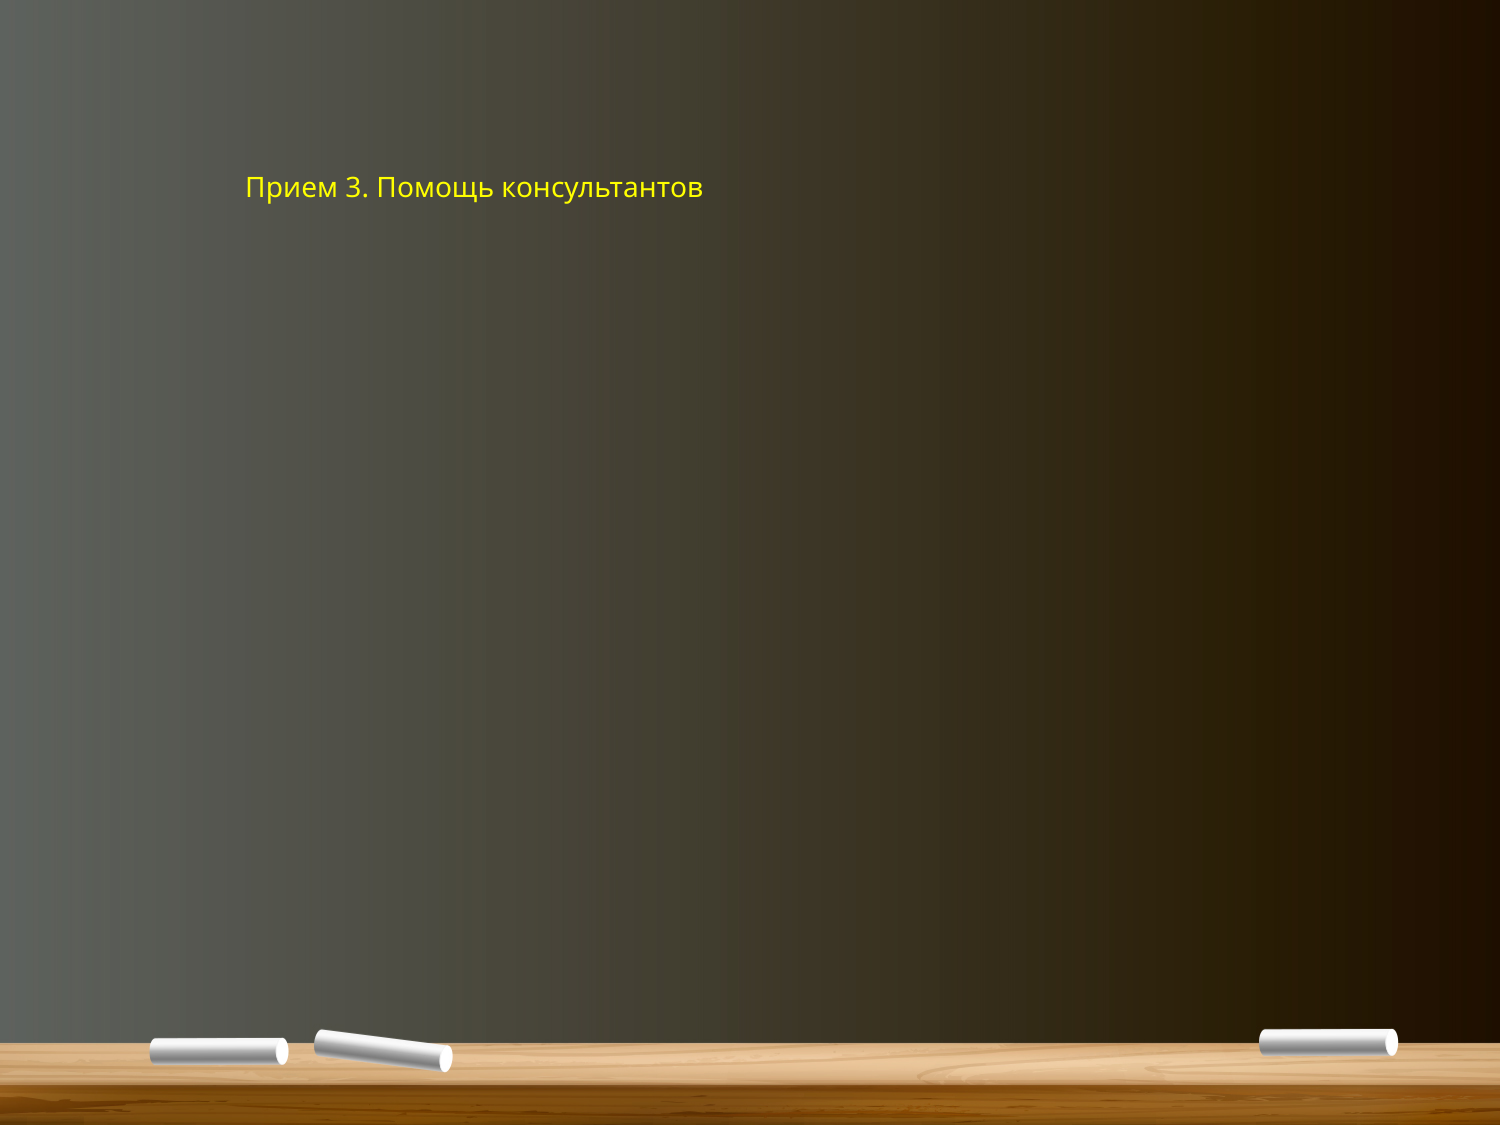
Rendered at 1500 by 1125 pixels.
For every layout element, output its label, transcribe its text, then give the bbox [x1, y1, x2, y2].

picture [0, 0, 1500, 1125]
title Прием 3. Помощь консультантов [230, 42, 1223, 212]
